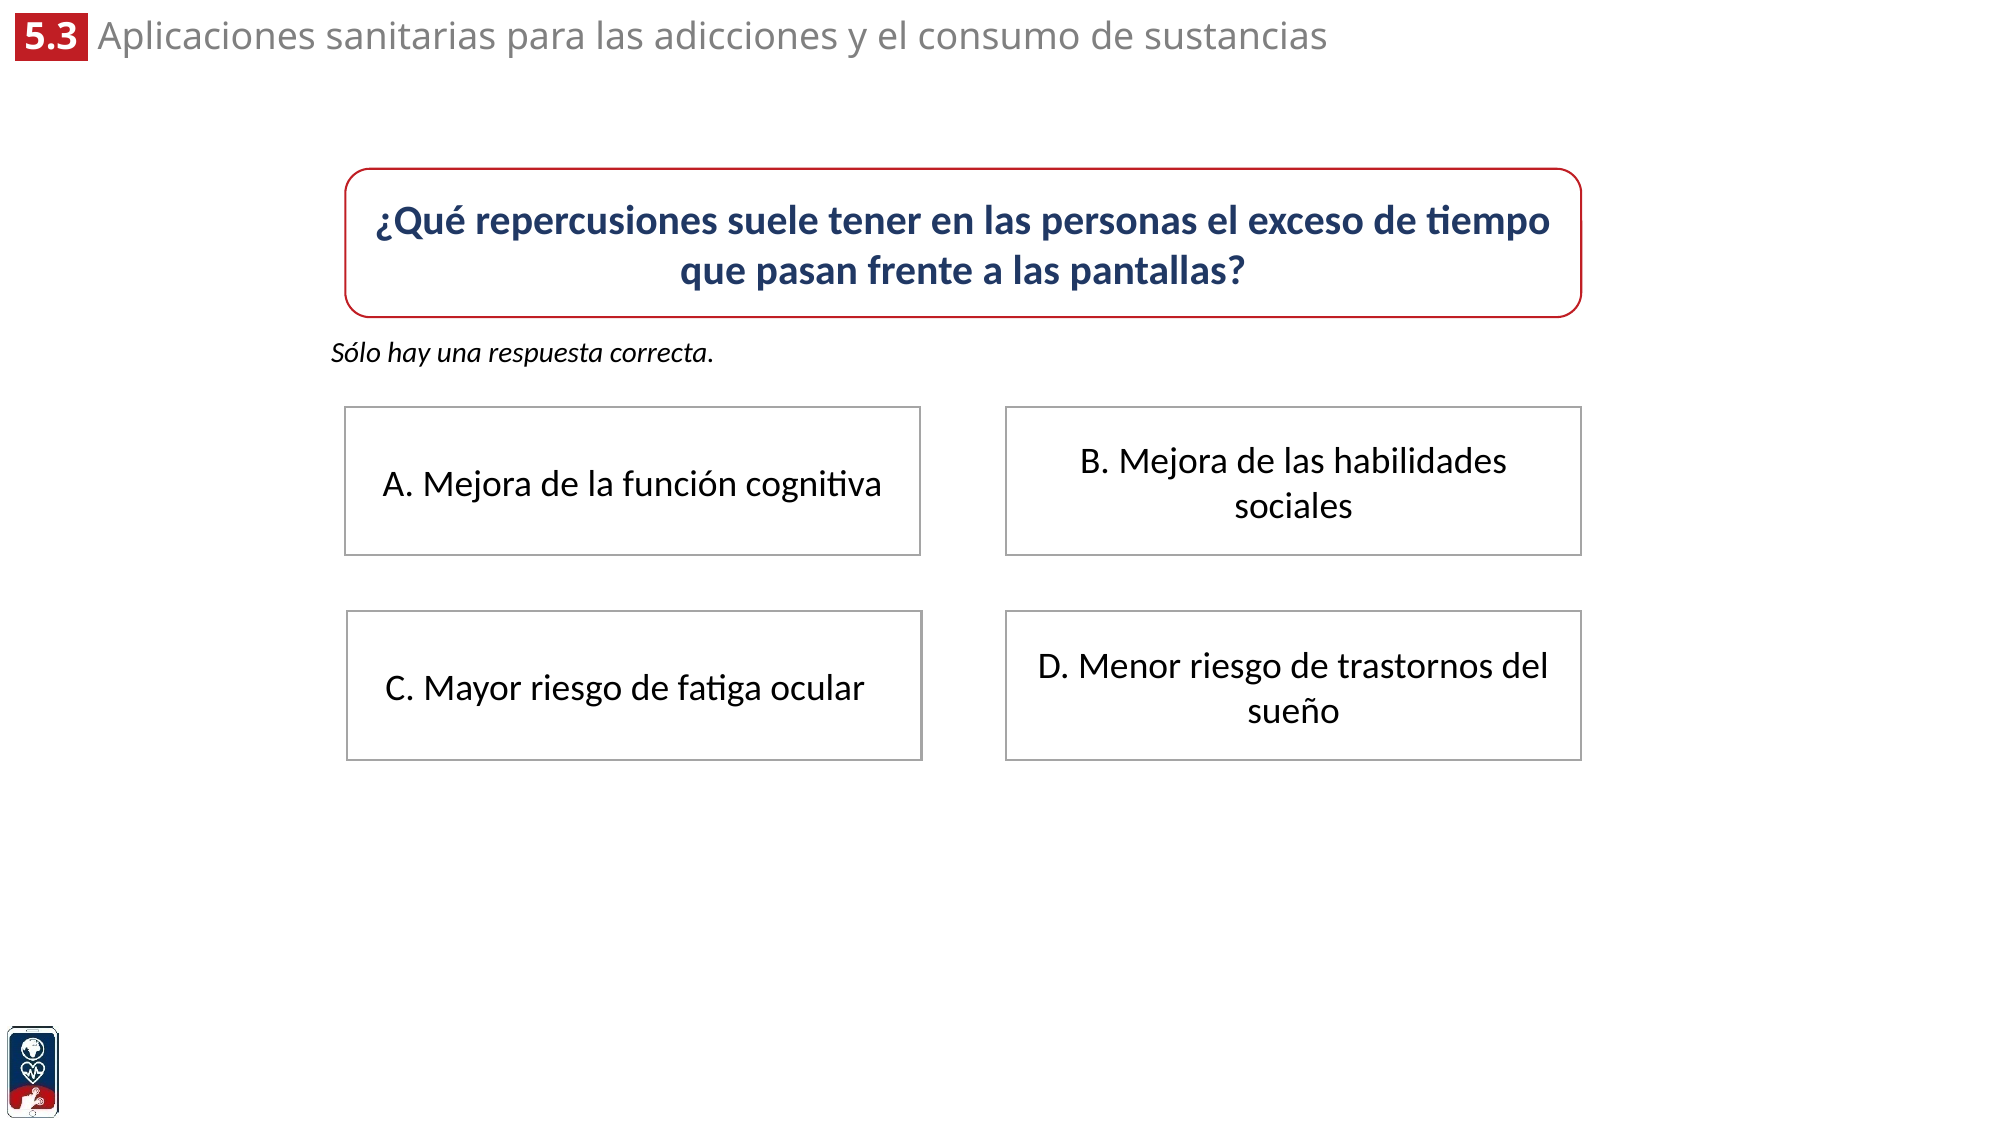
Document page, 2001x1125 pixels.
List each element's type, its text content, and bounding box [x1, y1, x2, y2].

text_box A. Mejora de la función cognitiva [344, 406, 921, 556]
text_box C. Mayor riesgo de fatiga ocular [346, 610, 923, 761]
text_box Sólo hay una respuesta correcta. [316, 325, 731, 376]
text_box B. Mejora de las habilidades sociales [1005, 406, 1582, 556]
text_box ¿Qué repercusiones suele tener en las personas el exceso de tiempo que pasan frente a las pantallas? [344, 167, 1583, 319]
text_box D. Menor riesgo de trastornos del sueño [1005, 610, 1582, 761]
picture [7, 1026, 59, 1118]
